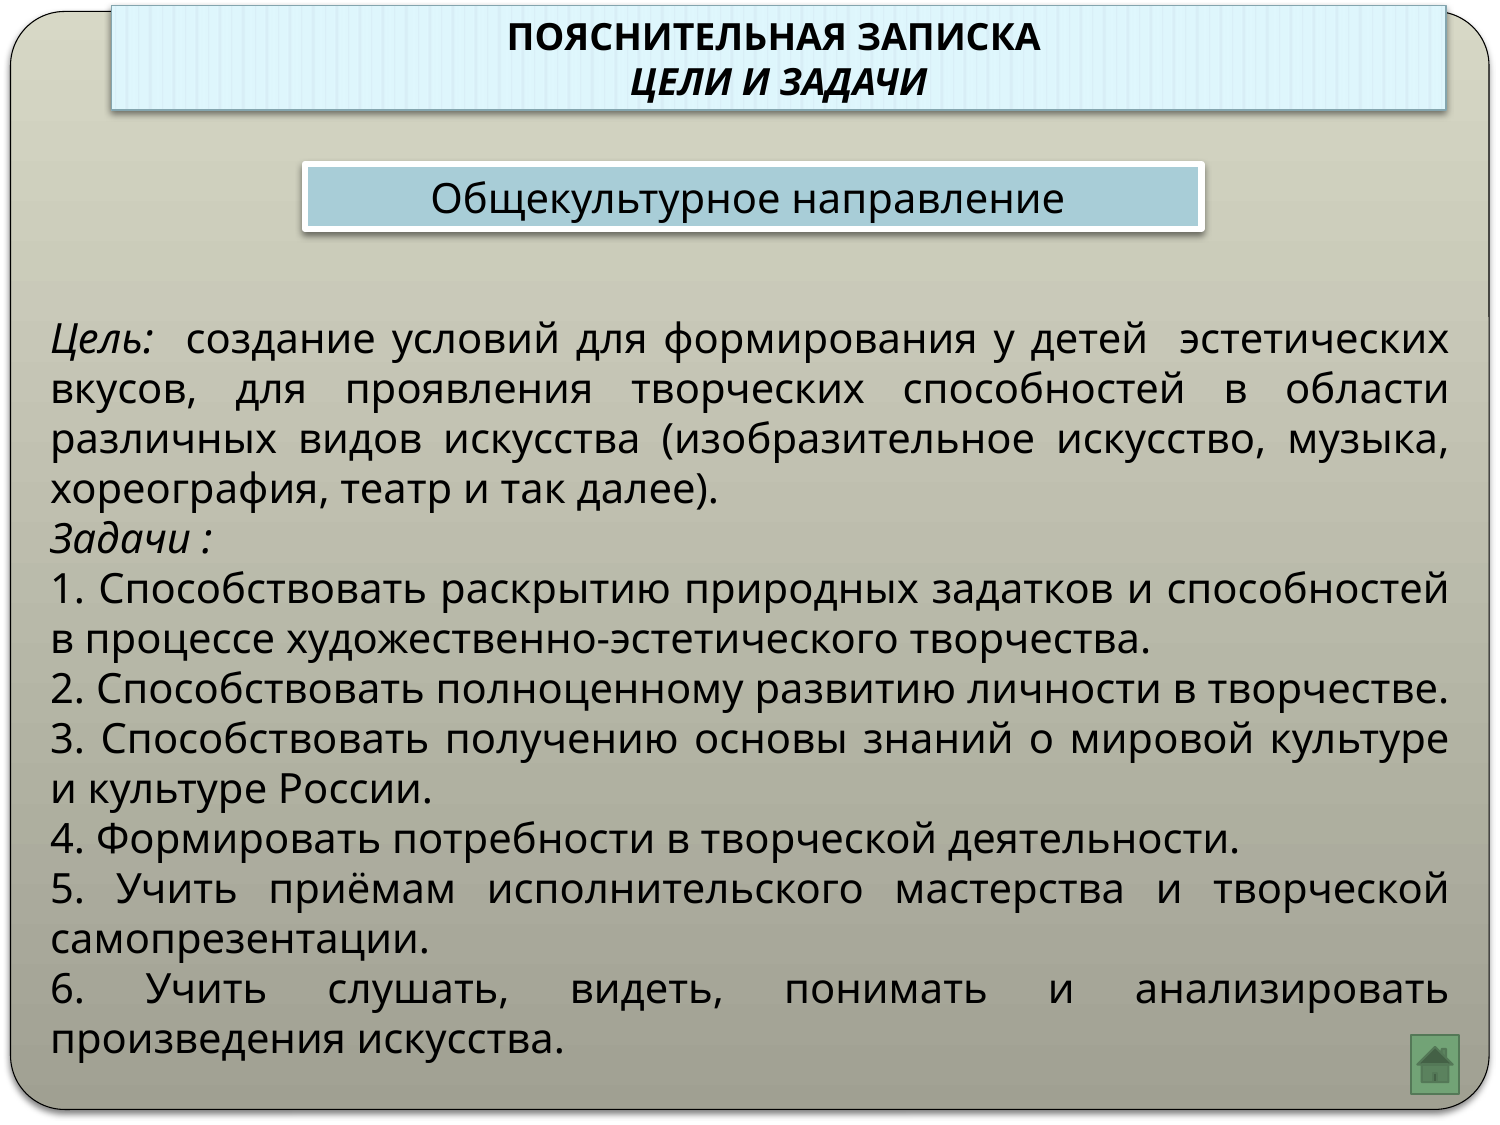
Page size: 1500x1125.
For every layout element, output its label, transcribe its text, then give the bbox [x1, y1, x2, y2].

text_box [1410, 1034, 1460, 1095]
text_box Общекультурное направление [302, 161, 1205, 232]
text_box ПОЯСНИТЕЛЬНАЯ ЗАПИСКА ЦЕЛИ И ЗАДАЧИ [111, 5, 1447, 111]
text_box Цель: создание условий для формирования у детей эстетических вкусов, для проявления творческих способностей в области различных видов искусства (изобразительное искусство, музыка, хореография, театр и так далее). Задачи : 1. Способствовать раскрытию природных задатков и способностей в процессе художественно-эстетического творчества. 2. Способствовать полноценному развитию личности в творчестве. 3. Способствовать получению основы знаний о мировой культуре и культуре России. 4. Формировать потребности в творческой деятельности. 5. Учить приёмам исполнительского мастерства и творческой самопрезентации. 6. Учить слушать, видеть, понимать и анализировать произведения искусства. [35, 304, 1465, 1070]
